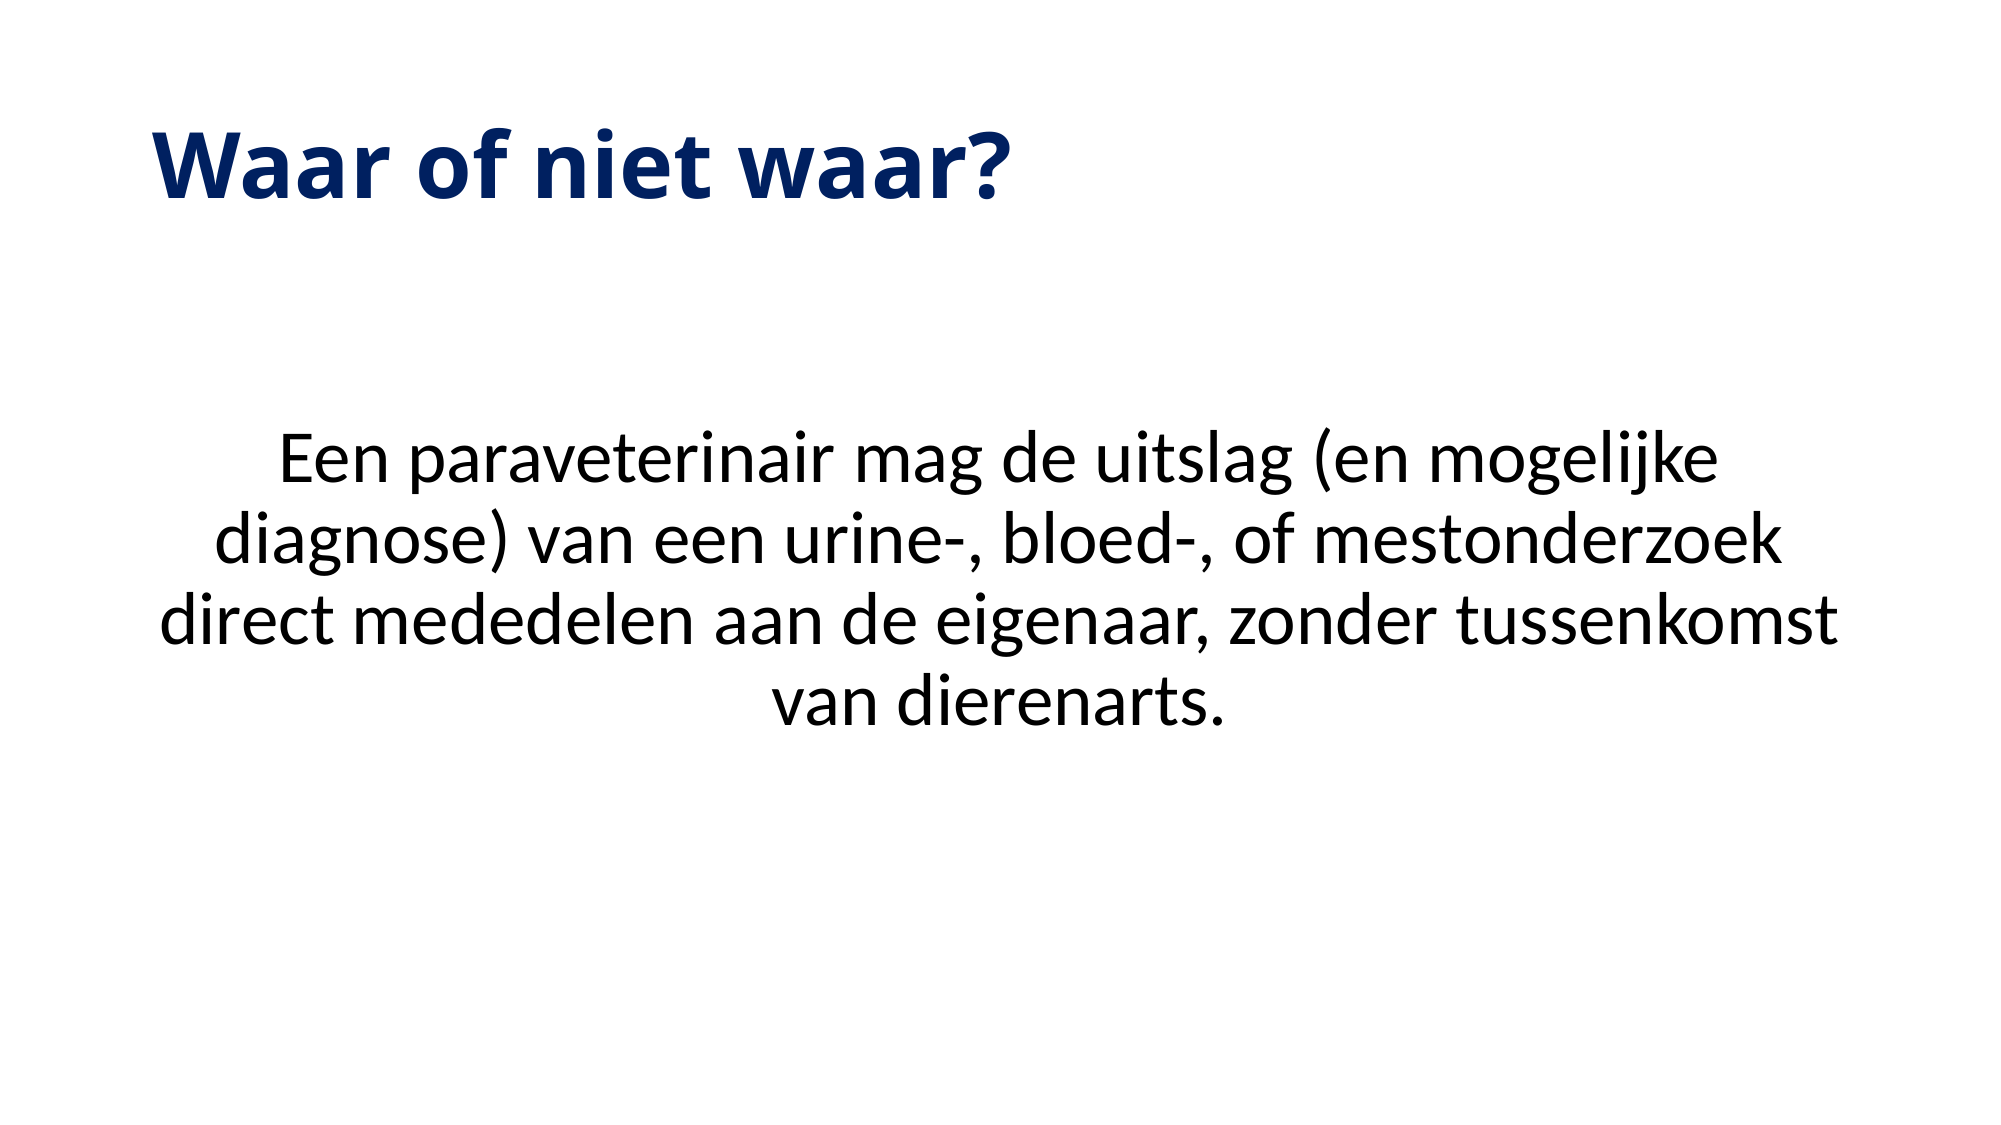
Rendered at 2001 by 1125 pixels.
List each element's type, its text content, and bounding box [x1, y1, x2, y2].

list Een paraveterinair mag de uitslag (en mogelijke diagnose) van een urine-, bloed-, of mestonderzoek direct mededelen aan de eigenaar, zonder tussenkomst van dierenarts. [137, 299, 1863, 1014]
title Waar of niet waar? [137, 59, 1863, 278]
